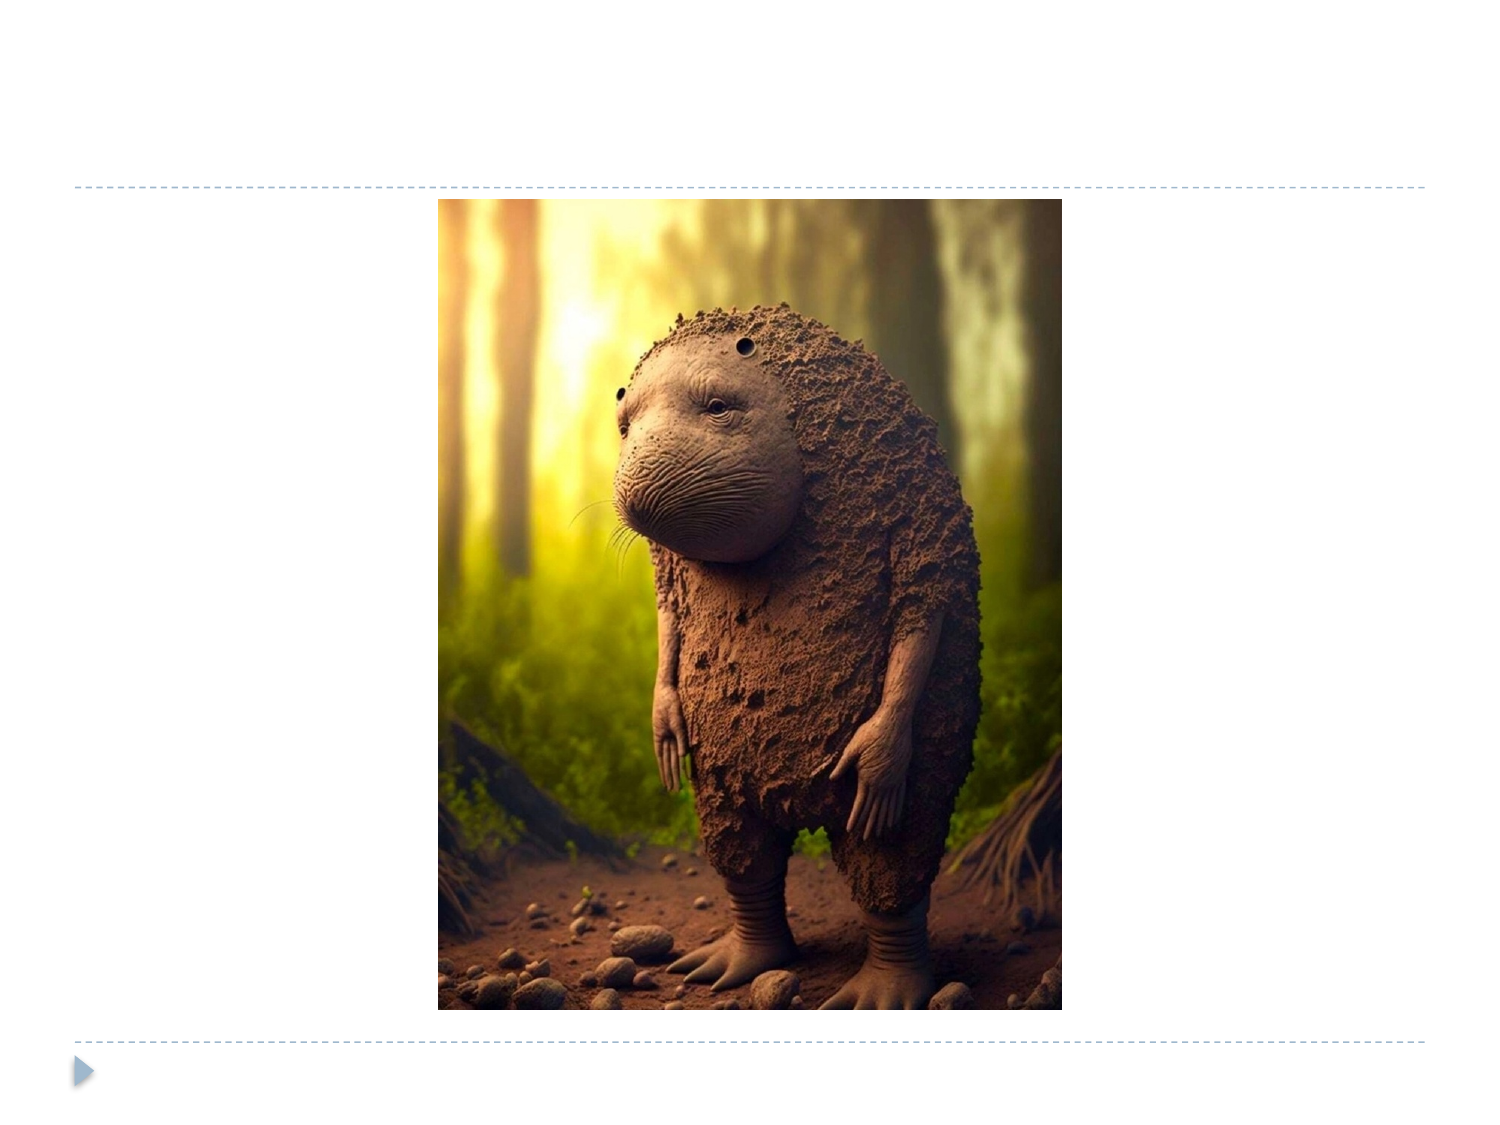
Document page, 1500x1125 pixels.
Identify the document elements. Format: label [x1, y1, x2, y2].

picture [438, 199, 1062, 1011]
